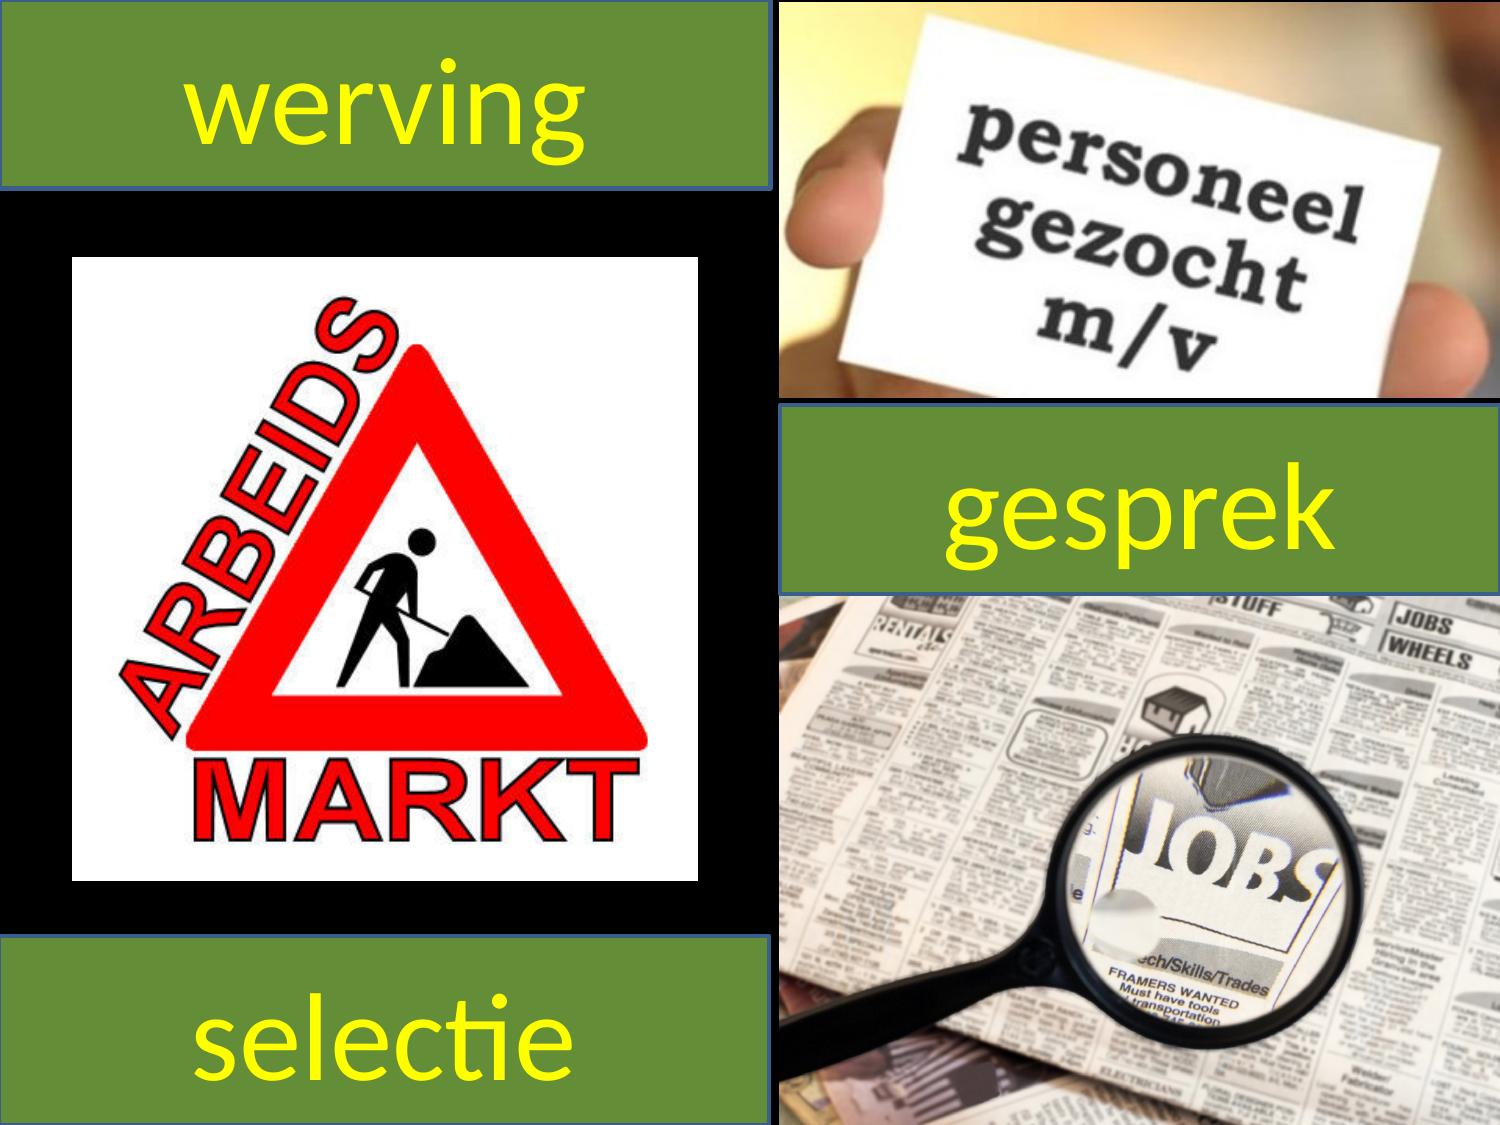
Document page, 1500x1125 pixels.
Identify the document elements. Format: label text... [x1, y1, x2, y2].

text_box werving [0, 0, 773, 191]
text_box gesprek [778, 405, 1500, 593]
picture [779, 2, 1500, 398]
text_box selectie [0, 934, 771, 1125]
picture [72, 257, 699, 881]
picture [779, 593, 1500, 1125]
